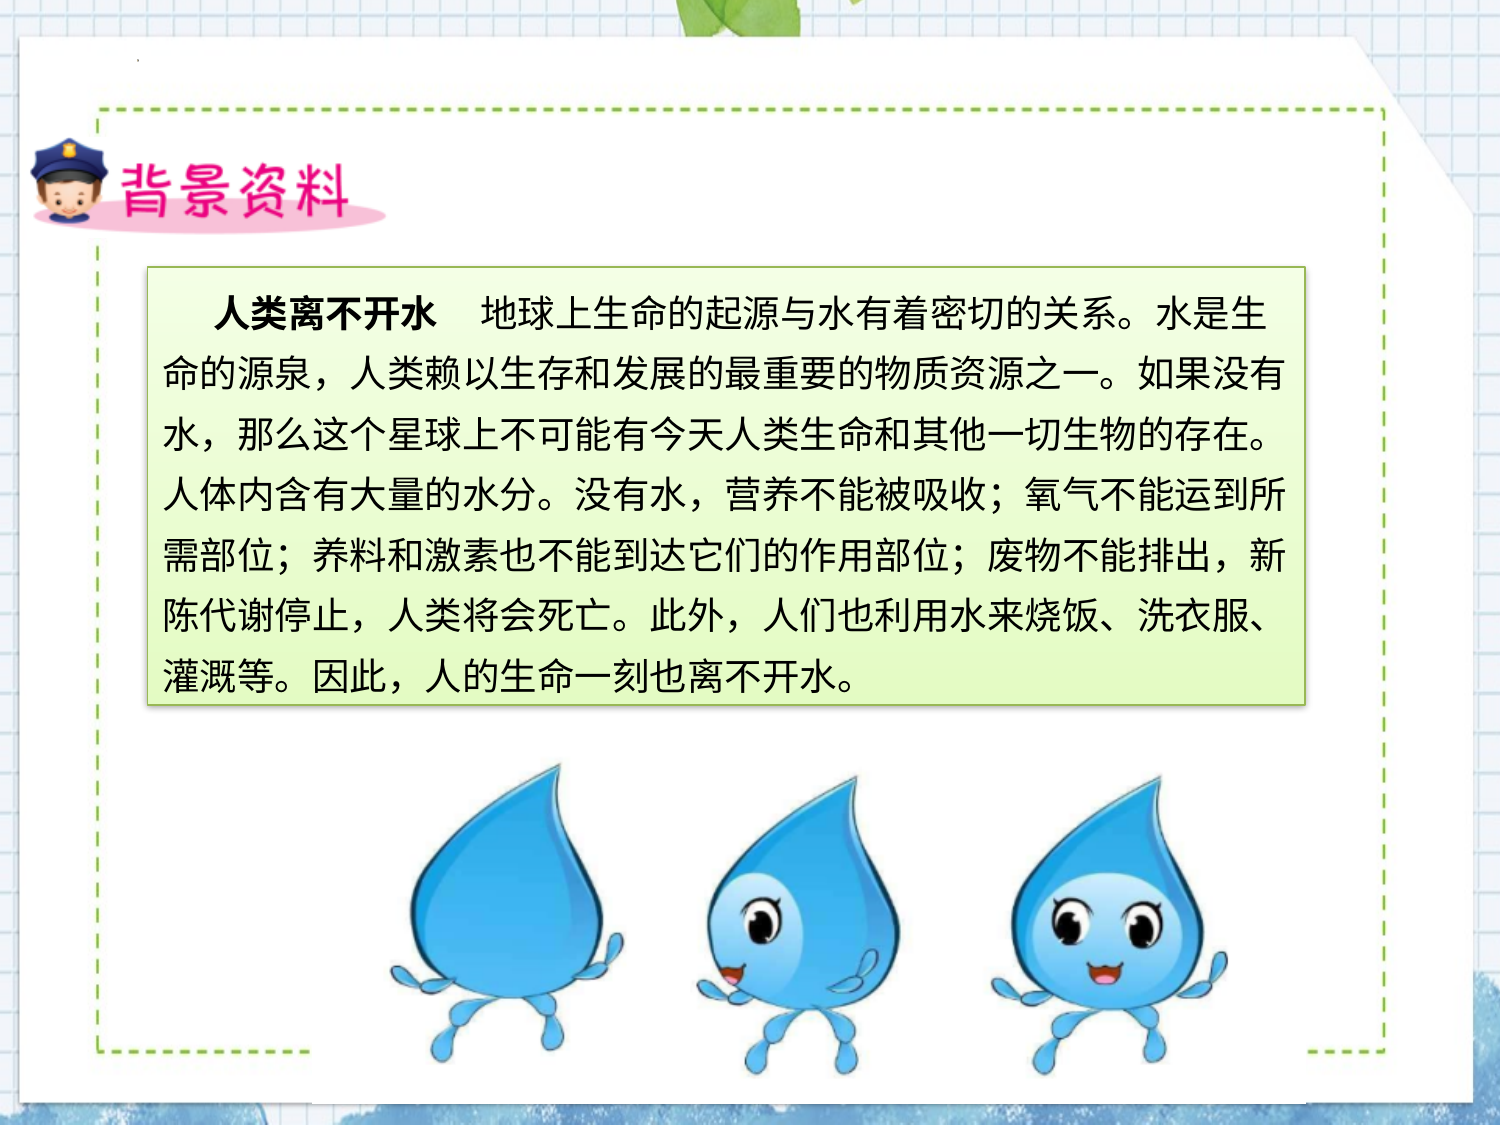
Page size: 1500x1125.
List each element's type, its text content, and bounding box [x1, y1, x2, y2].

picture [0, 0, 1500, 1125]
text_box 人类离不开水 地球上生命的起源与水有着密切的关系。水是生命的源泉，人类赖以生存和发展的最重要的物质资源之一。如果没有水，那么这个星球上不可能有今天人类生命和其他一切生物的存在。人体内含有大量的水分。没有水，营养不能被吸收；氧气不能运到所需部位；养料和激素也不能到达它们的作用部位；废物不能排出，新陈代谢停止，人类将会死亡。此外，人们也利用水来烧饭、洗衣服、灌溉等。因此，人的生命一刻也离不开水。 [147, 266, 1306, 706]
